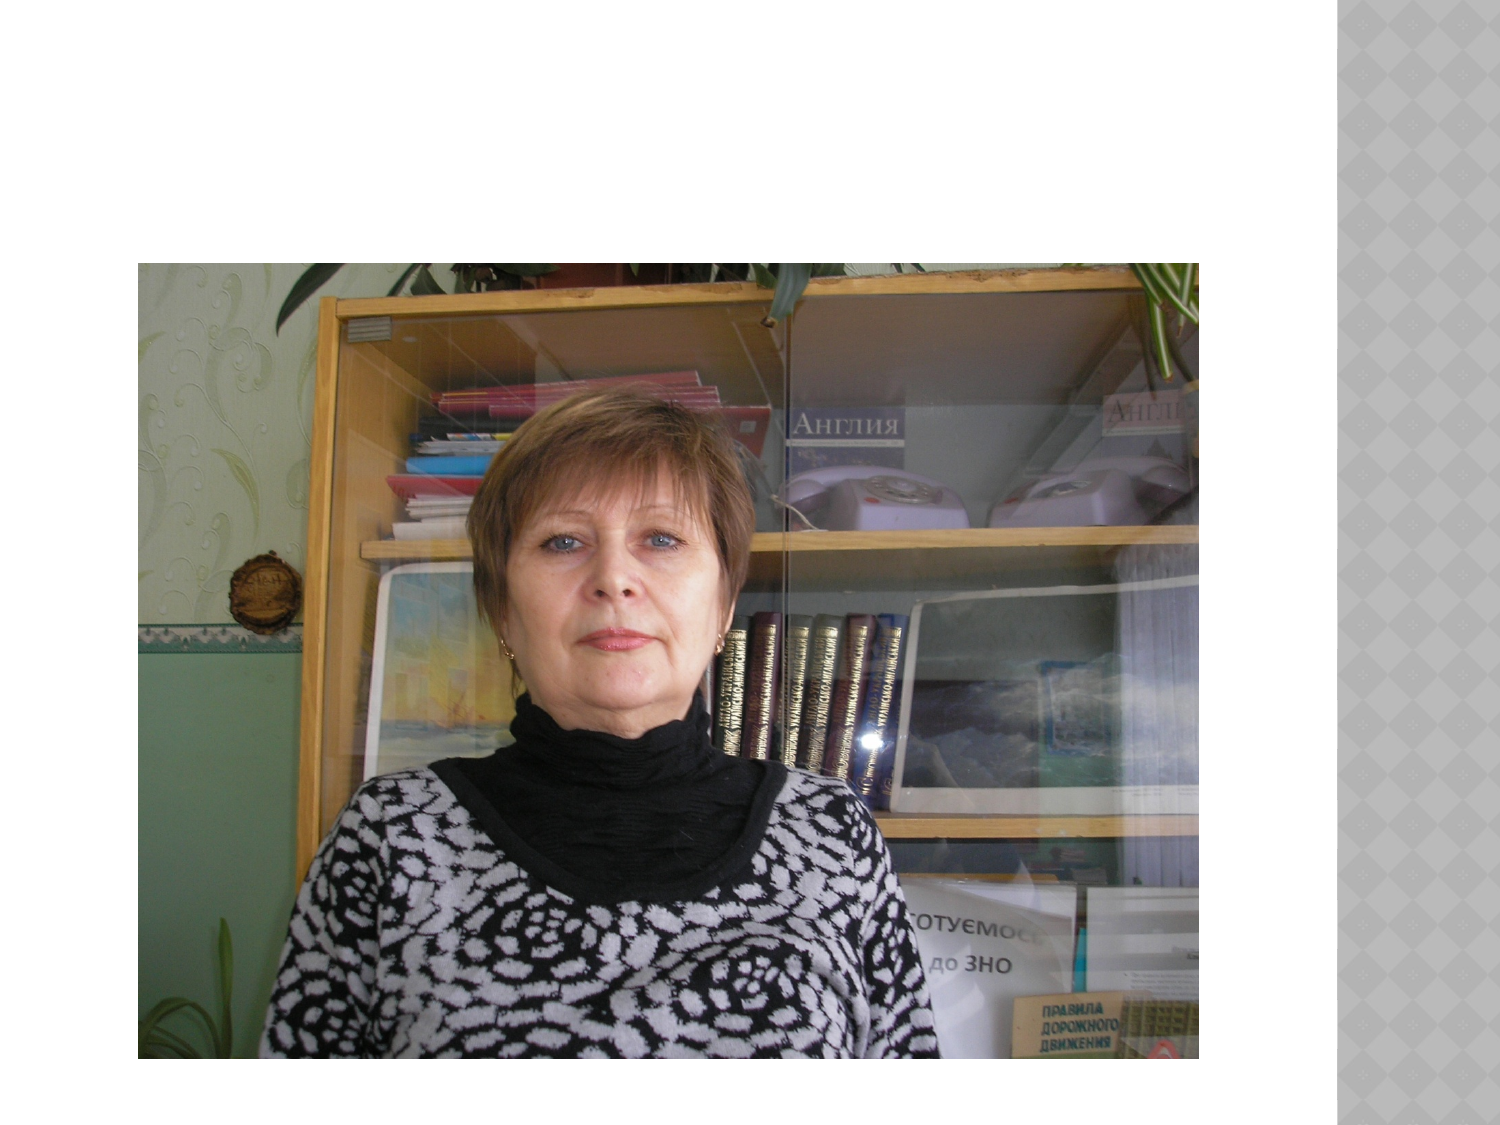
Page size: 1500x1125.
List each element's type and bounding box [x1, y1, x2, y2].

list [138, 263, 1200, 1060]
